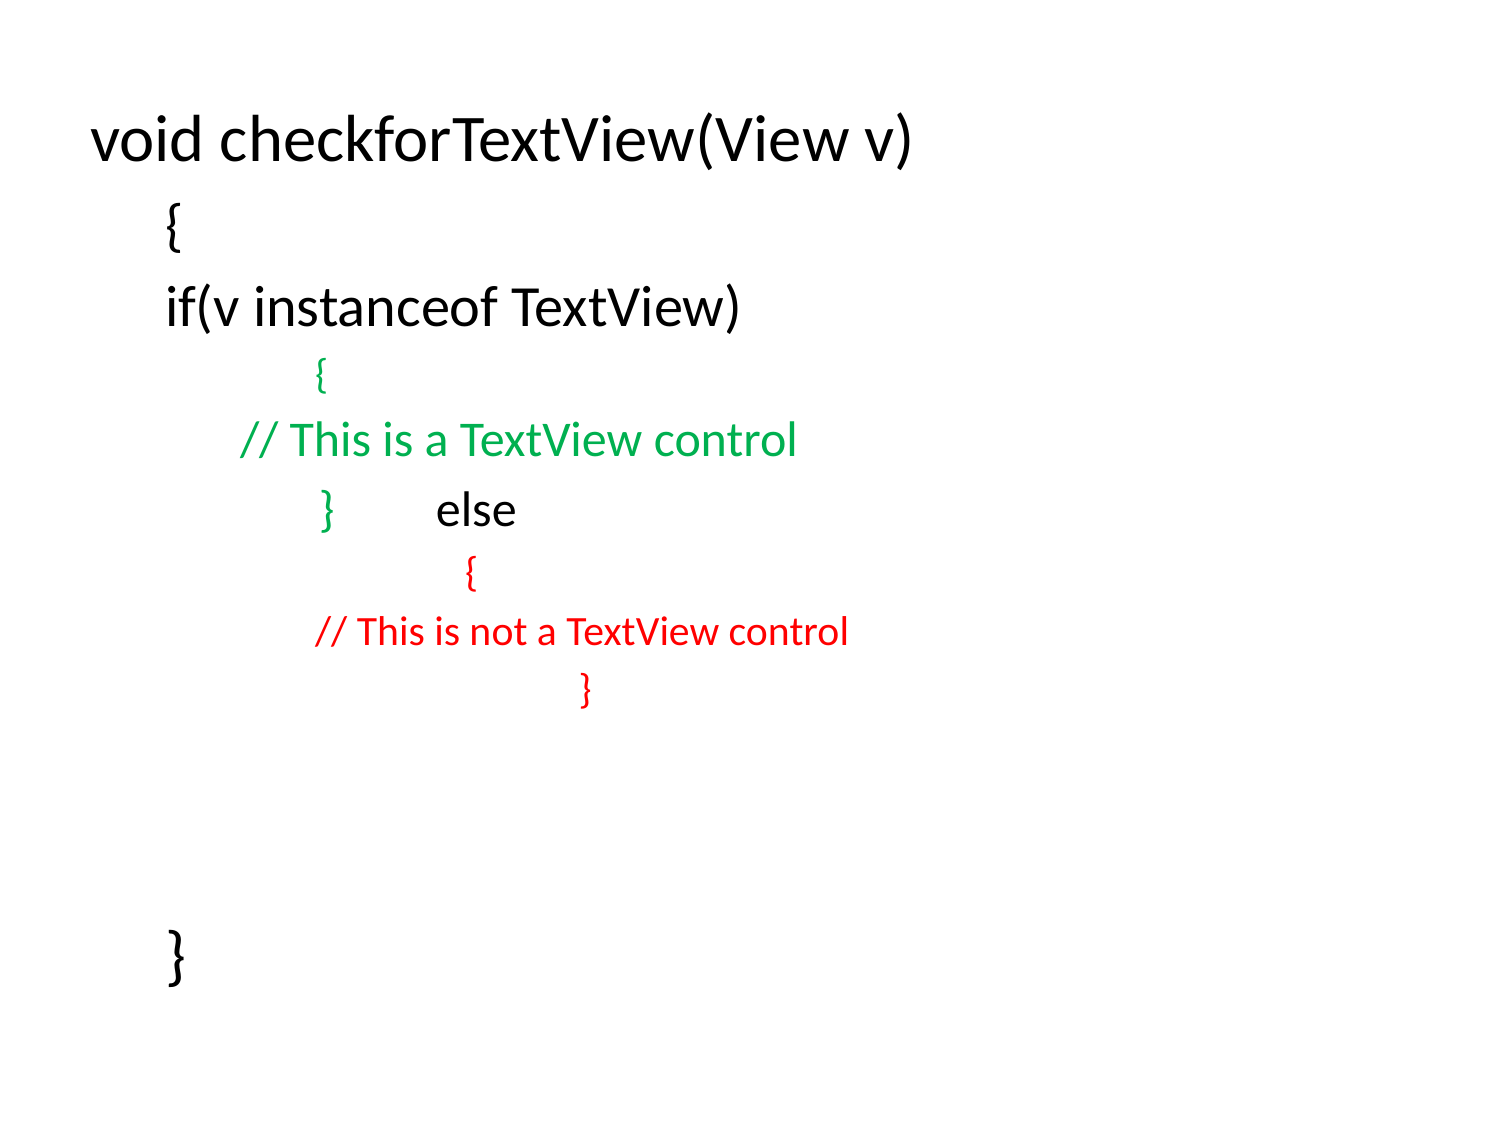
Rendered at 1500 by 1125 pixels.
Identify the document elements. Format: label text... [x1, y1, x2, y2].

list void checkforTextView(View v) { if(v instanceof TextView) { // This is a TextView control } else { // This is not a TextView control } } [75, 87, 1425, 1005]
